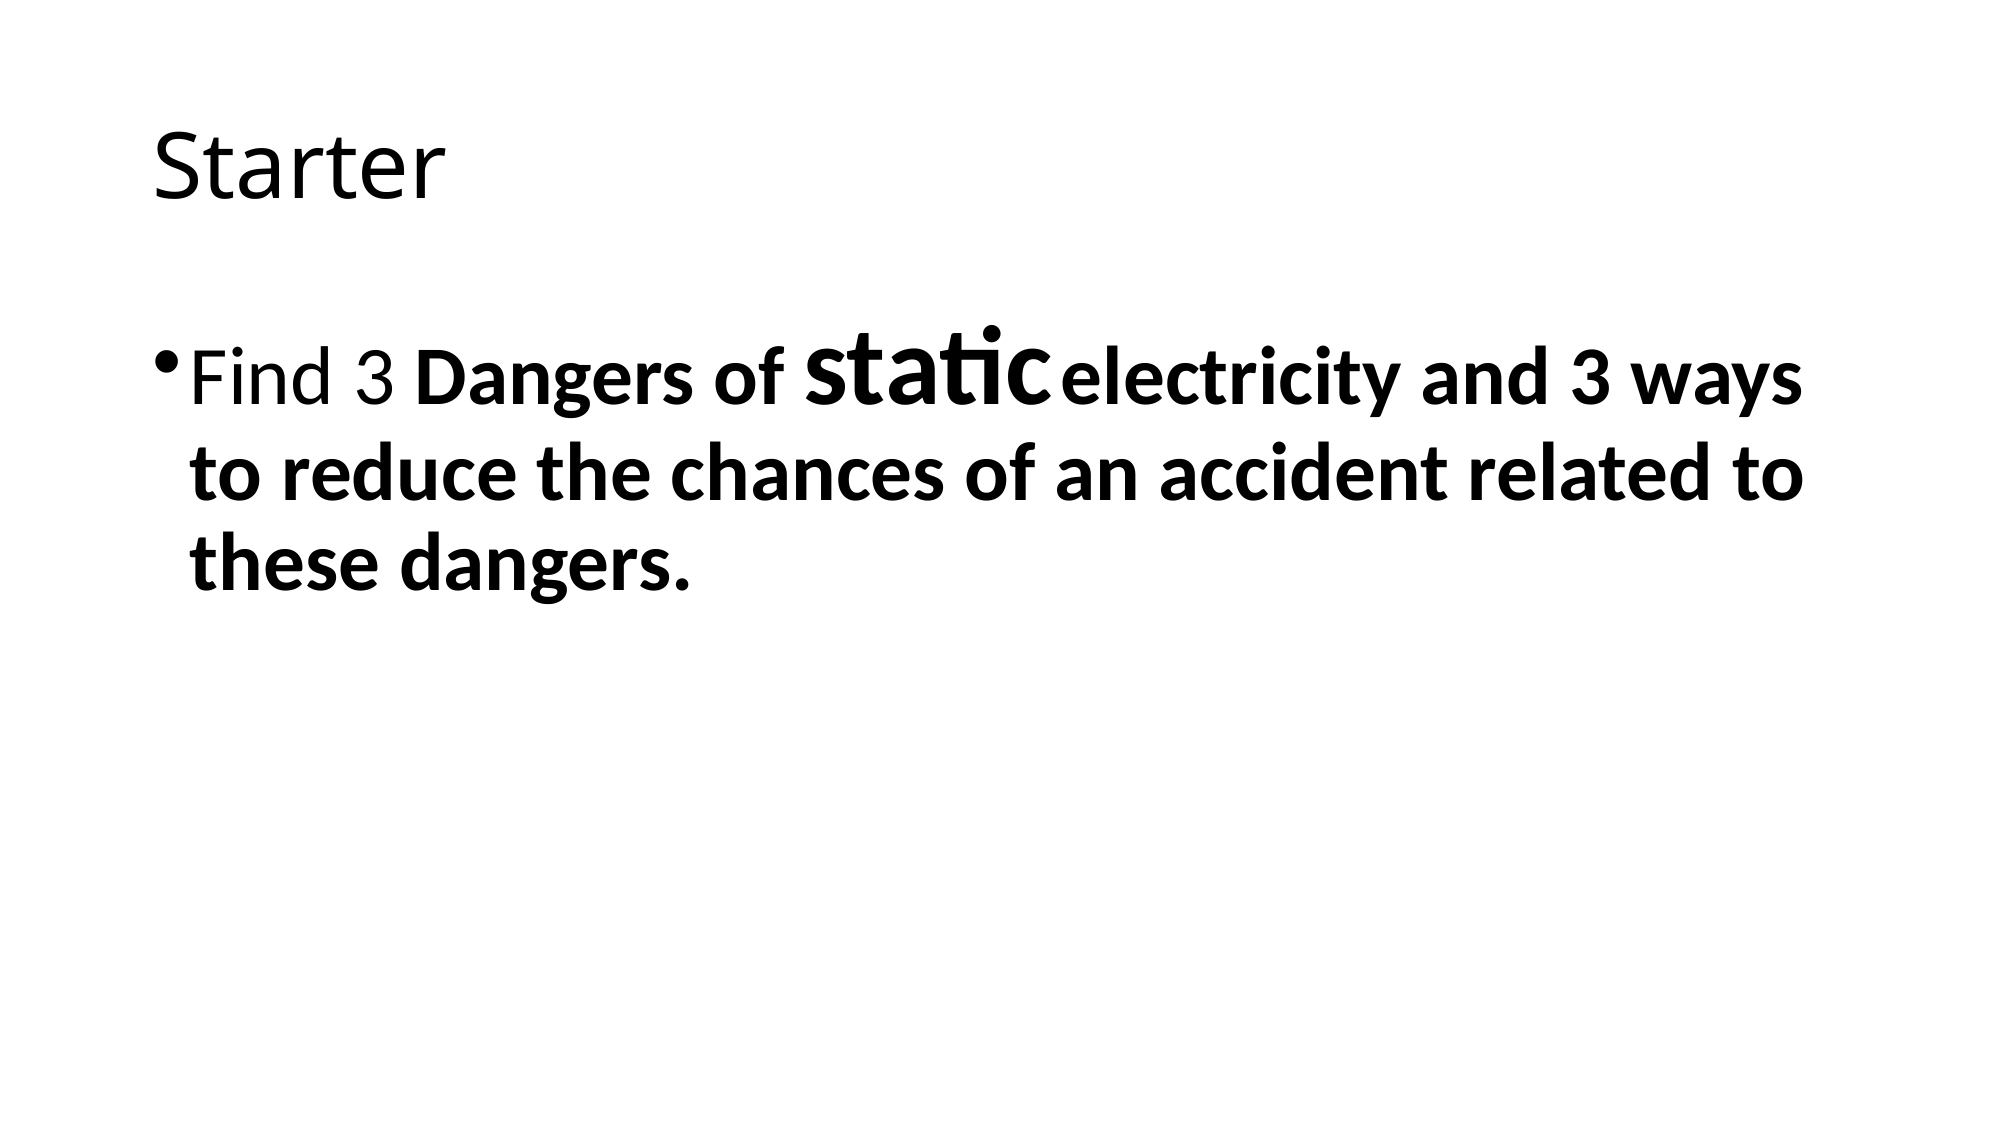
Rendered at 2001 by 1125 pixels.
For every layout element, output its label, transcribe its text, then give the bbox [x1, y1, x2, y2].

list Find 3 Dangers of static electricity and 3 ways to reduce the chances of an accident related to these dangers. [137, 299, 1863, 1014]
title Starter [137, 59, 1863, 278]
